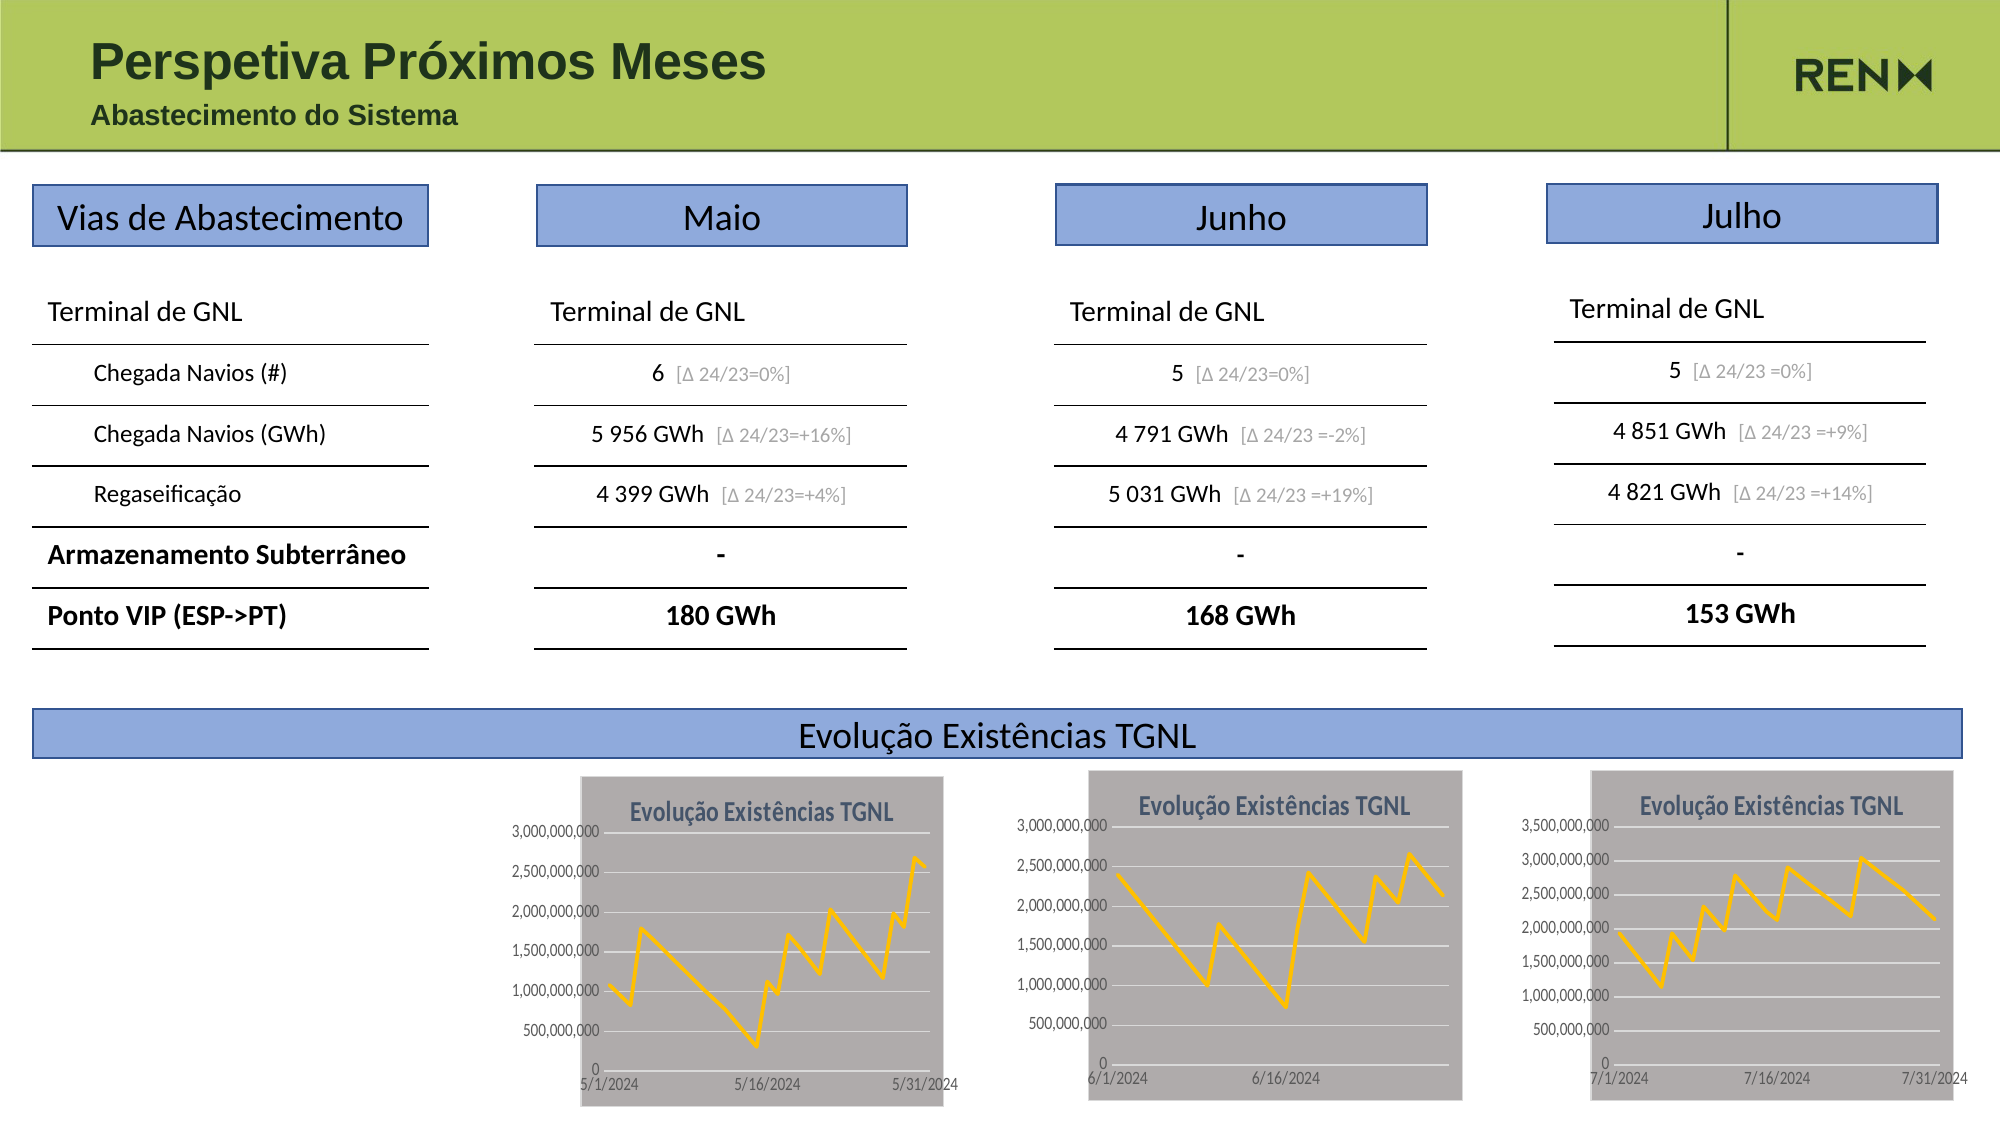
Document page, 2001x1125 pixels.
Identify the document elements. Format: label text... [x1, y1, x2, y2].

table_cell - [536, 528, 907, 587]
table_cell 4 399 GWh [Δ 24/23=+4%] [536, 467, 907, 526]
text_box Perspetiva Próximos Meses [88, 25, 1630, 90]
table_cell 6 [Δ 24/23=0%] [536, 345, 907, 405]
table_cell 4 851 GWh [Δ 24/23 =+9%] [1555, 404, 1926, 463]
table_cell 5 [Δ 24/23 =0%] [1555, 343, 1926, 402]
table_cell Chegada Navios (GWh) [34, 406, 429, 465]
table_cell 180 GWh [536, 589, 907, 648]
table_cell 168 GWh [1056, 589, 1427, 648]
chart [1521, 769, 1969, 1102]
chart [511, 775, 959, 1108]
table_cell 4 821 GWh [Δ 24/23 =+14%] [1555, 465, 1926, 524]
chart [1016, 769, 1464, 1102]
table_cell 5 956 GWh [Δ 24/23=+16%] [536, 406, 907, 465]
table_cell 5 031 GWh [Δ 24/23 =+19%] [1056, 467, 1427, 526]
table_header Terminal de GNL [34, 285, 429, 344]
text_box Julho [1546, 183, 1939, 244]
table_cell 153 GWh [1555, 586, 1926, 645]
table_cell Regaseificação [34, 467, 429, 526]
table_cell Ponto VIP (ESP->PT) [34, 589, 429, 648]
text_box Vias de Abastecimento [32, 184, 429, 247]
table_cell Chegada Navios (#) [34, 345, 429, 405]
text_box Junho [1055, 183, 1428, 246]
text_box Maio [536, 184, 908, 247]
table_cell 5 [Δ 24/23=0%] [1056, 345, 1427, 405]
table_header Terminal de GNL [536, 285, 907, 344]
table_cell Armazenamento Subterrâneo [34, 528, 429, 587]
table_cell - [1056, 528, 1427, 587]
table_cell - [1555, 525, 1926, 584]
table_header Terminal de GNL [1056, 285, 1427, 344]
picture [0, 0, 2000, 1125]
table_cell 4 791 GWh [Δ 24/23 =-2%] [1056, 406, 1427, 465]
text_box Evolução Existências TGNL [32, 708, 1963, 759]
text_box Abastecimento do Sistema [88, 94, 1630, 131]
table_header Terminal de GNL [1555, 282, 1926, 341]
